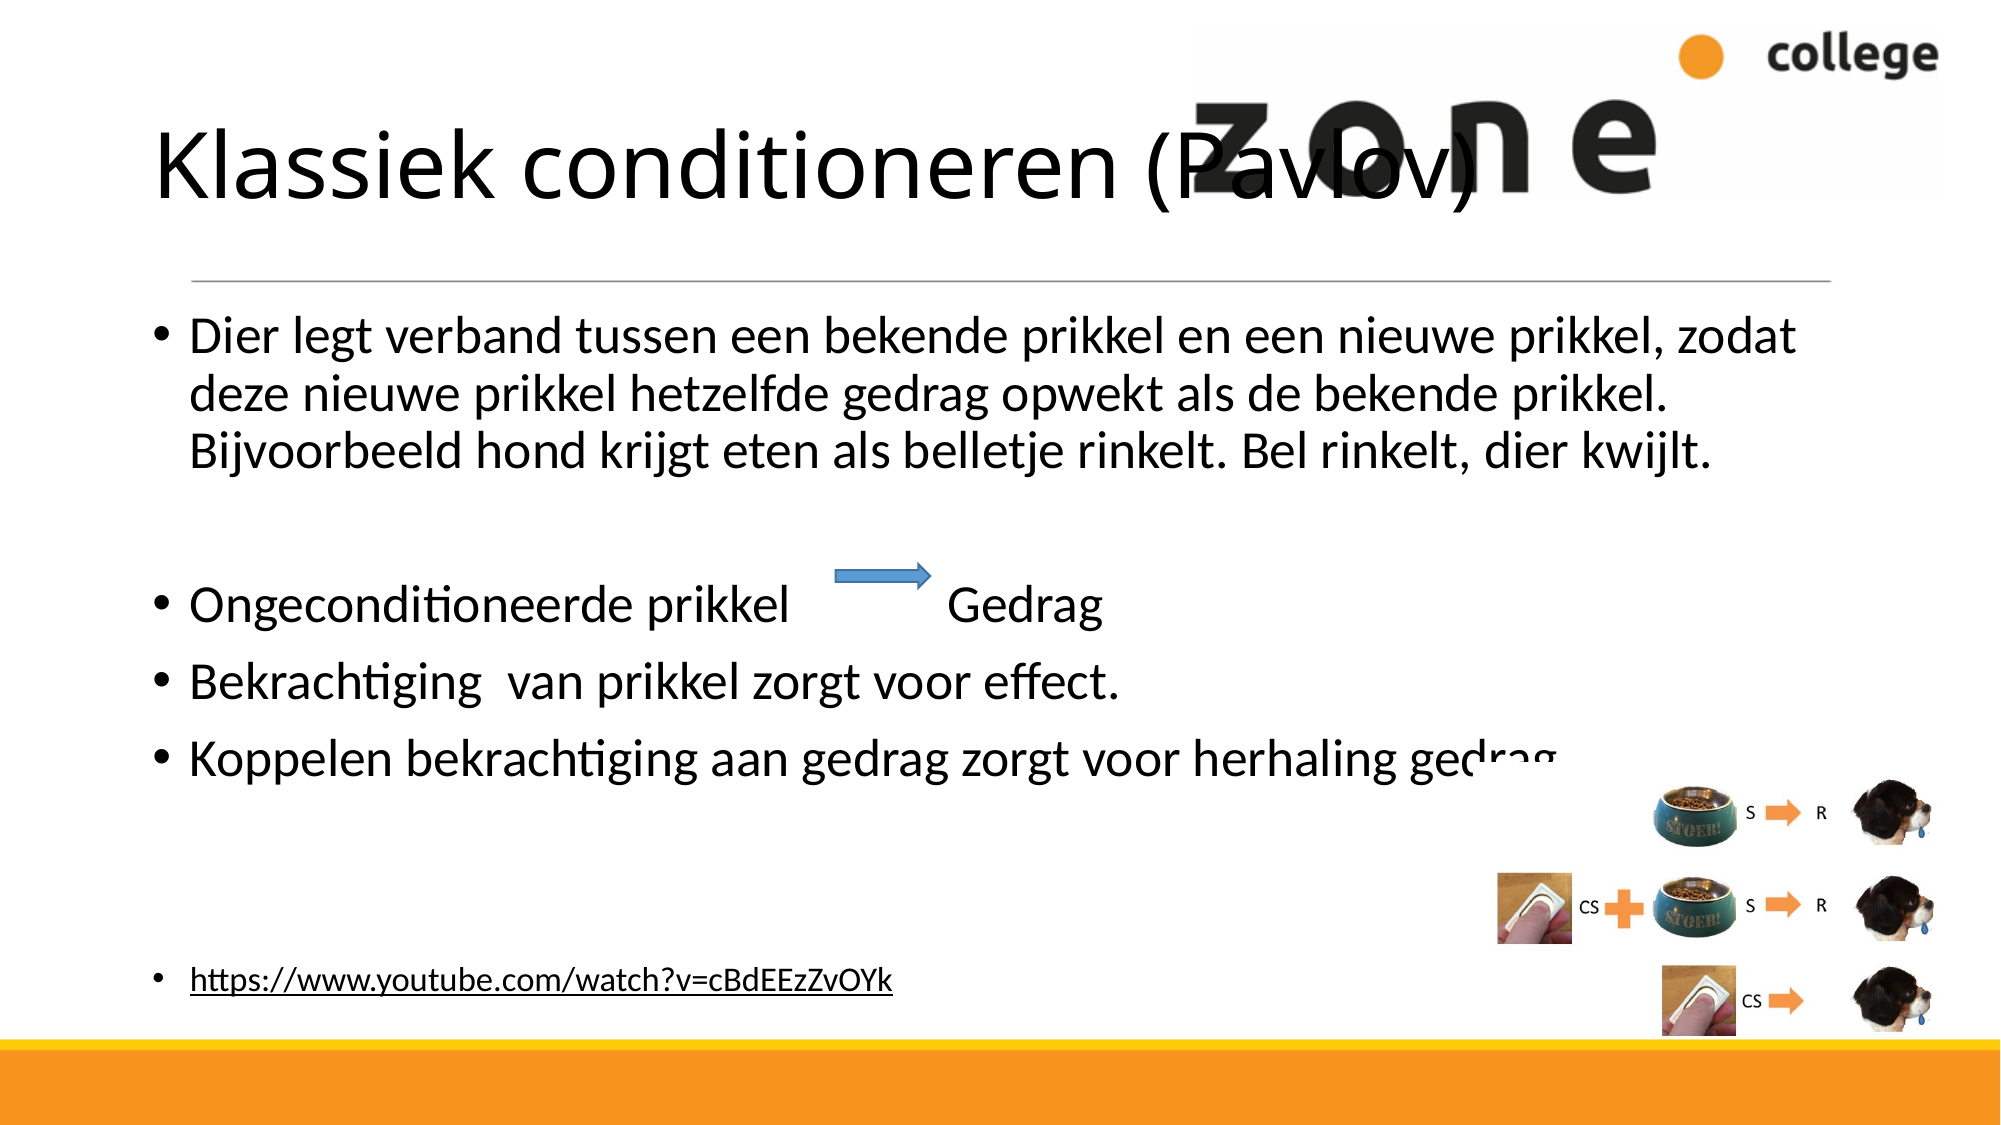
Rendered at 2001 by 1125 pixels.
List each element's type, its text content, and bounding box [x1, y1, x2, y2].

list Dier legt verband tussen een bekende prikkel en een nieuwe prikkel, zodat deze nieuwe prikkel hetzelfde gedrag opwekt als de bekende prikkel. Bijvoorbeeld hond krijgt eten als belletje rinkelt. Bel rinkelt, dier kwijlt. Ongeconditioneerde prikkel Gedrag Bekrachtiging van prikkel zorgt voor effect. Koppelen bekrachtiging aan gedrag zorgt voor herhaling gedrag. https://www.youtube.com/watch?v=cBdEEzZvOYk [137, 299, 1863, 1014]
picture [0, 0, 2001, 1125]
title Klassiek conditioneren (Pavlov) [137, 59, 1863, 278]
text_box [834, 561, 932, 591]
